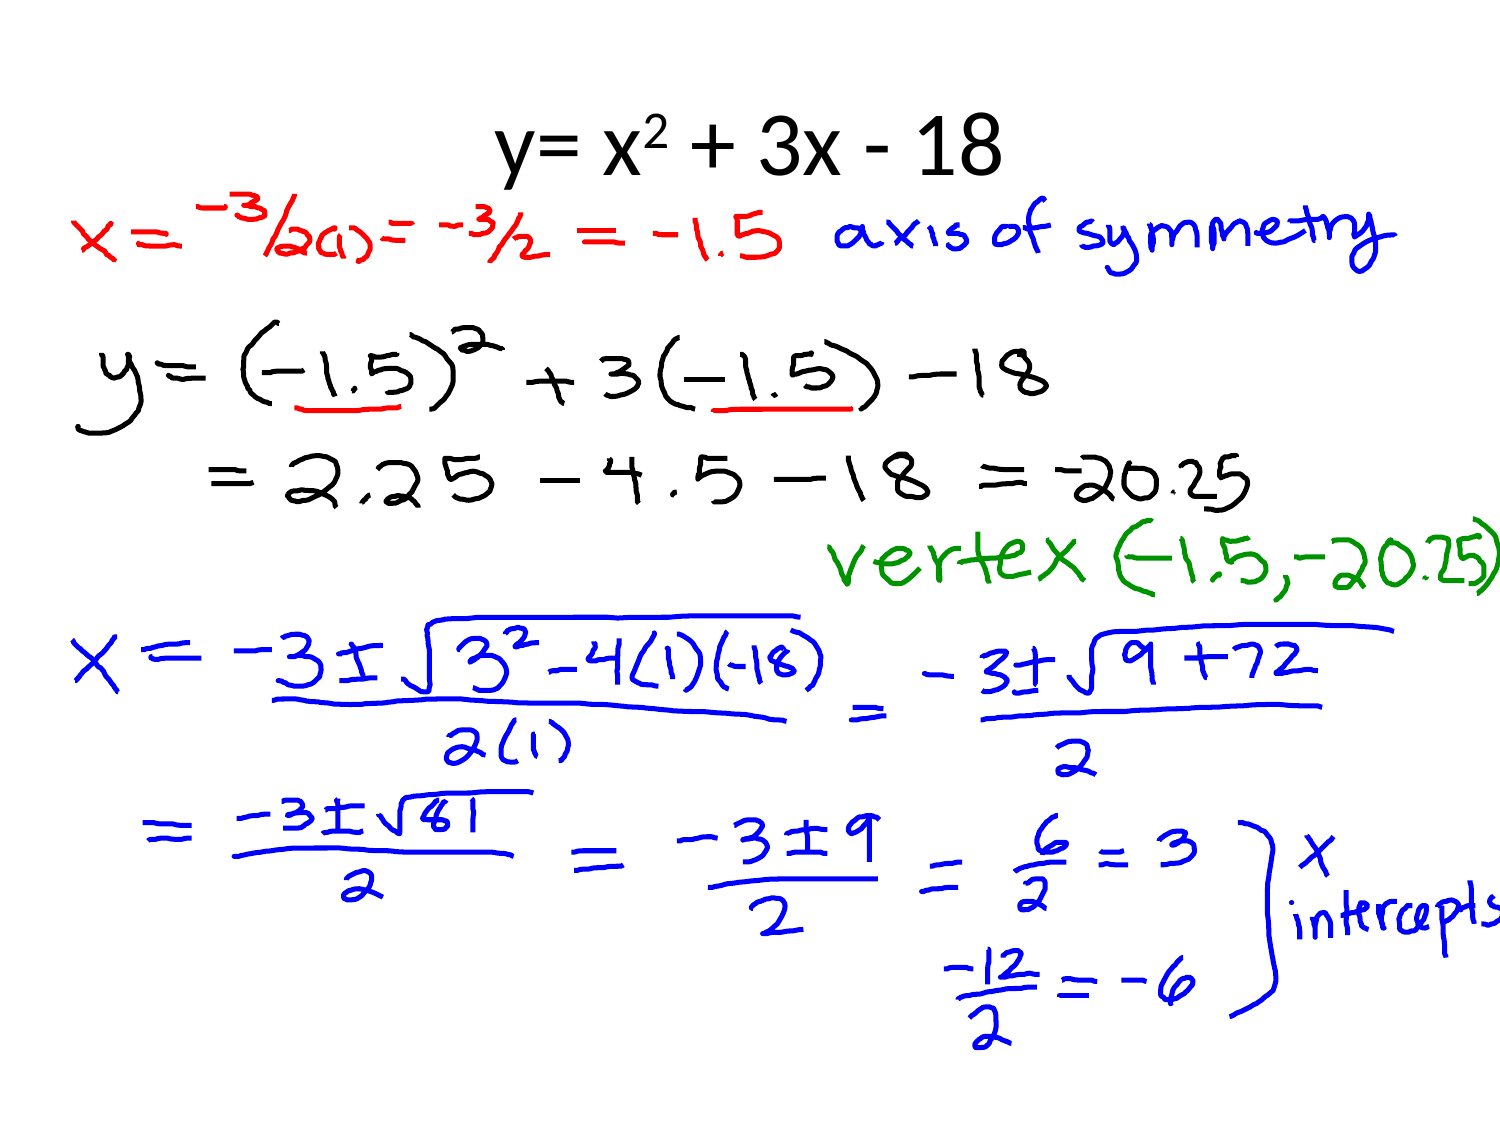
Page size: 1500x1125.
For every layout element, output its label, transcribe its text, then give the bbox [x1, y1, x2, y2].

text_box [1106, 224, 1138, 275]
text_box [836, 225, 883, 247]
text_box [1221, 536, 1267, 583]
text_box [242, 321, 279, 405]
text_box [555, 380, 575, 384]
text_box [974, 348, 984, 396]
text_box [275, 228, 311, 255]
text_box [694, 217, 709, 261]
text_box [1275, 575, 1289, 602]
text_box [1115, 519, 1155, 596]
text_box [1027, 197, 1046, 227]
text_box [409, 333, 454, 410]
text_box [369, 352, 412, 394]
text_box [958, 540, 1032, 578]
title y= x2 + 3x - 18 [75, 45, 1425, 233]
text_box [1379, 539, 1415, 586]
text_box [652, 232, 679, 236]
text_box [77, 352, 142, 434]
text_box [631, 456, 640, 504]
text_box [208, 468, 247, 472]
text_box [981, 464, 1025, 471]
text_box [1211, 573, 1221, 581]
text_box [1000, 350, 1048, 395]
text_box [735, 211, 781, 259]
text_box [261, 369, 305, 374]
text_box [545, 367, 565, 405]
text_box [294, 405, 402, 412]
text_box [1047, 539, 1061, 556]
text_box [1180, 460, 1213, 498]
text_box [886, 221, 902, 237]
text_box [444, 456, 493, 502]
text_box [1204, 454, 1249, 512]
text_box [156, 362, 196, 368]
text_box [264, 193, 296, 257]
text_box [71, 615, 1500, 1048]
text_box [1457, 536, 1474, 560]
text_box [1304, 205, 1310, 218]
text_box [137, 242, 182, 247]
text_box [712, 407, 852, 412]
text_box [1210, 218, 1249, 250]
text_box [286, 454, 339, 509]
text_box [873, 547, 921, 585]
text_box [229, 193, 266, 221]
text_box [773, 477, 826, 481]
text_box [1332, 539, 1367, 589]
text_box [983, 567, 990, 584]
text_box [1472, 518, 1500, 595]
text_box [317, 227, 337, 256]
text_box [1075, 456, 1115, 502]
text_box [659, 336, 696, 410]
text_box [908, 373, 957, 378]
text_box [167, 373, 206, 381]
text_box [697, 456, 741, 503]
text_box [1060, 555, 1086, 582]
text_box [993, 225, 1020, 246]
text_box [791, 352, 834, 389]
text_box [81, 222, 113, 251]
text_box [72, 220, 94, 242]
text_box [361, 494, 371, 504]
text_box [1028, 228, 1042, 254]
text_box [902, 238, 914, 247]
text_box [468, 205, 494, 236]
text_box [1123, 461, 1158, 500]
text_box [349, 227, 371, 263]
text_box [1038, 540, 1077, 581]
text_box [977, 531, 984, 558]
text_box [1055, 468, 1082, 472]
text_box [740, 353, 757, 400]
text_box [600, 357, 640, 398]
text_box [489, 212, 522, 264]
text_box [526, 380, 553, 384]
text_box [1078, 220, 1104, 249]
text_box [947, 224, 968, 250]
text_box [439, 224, 464, 228]
text_box [380, 237, 406, 242]
text_box [195, 205, 227, 209]
text_box [1148, 221, 1198, 251]
text_box [827, 545, 865, 585]
text_box [1022, 224, 1050, 230]
text_box [1427, 536, 1465, 582]
text_box [824, 340, 879, 410]
text_box [451, 326, 504, 353]
text_box [1180, 537, 1195, 583]
text_box [1468, 558, 1476, 585]
text_box [884, 453, 929, 499]
text_box [929, 545, 961, 582]
text_box [847, 455, 865, 501]
text_box [376, 461, 419, 508]
text_box [894, 220, 920, 245]
text_box [338, 234, 345, 259]
text_box [1309, 225, 1316, 242]
text_box [604, 458, 632, 474]
text_box [1255, 218, 1306, 244]
text_box [1289, 213, 1397, 273]
text_box [93, 241, 116, 261]
text_box [1126, 555, 1172, 559]
text_box [321, 351, 336, 397]
text_box [513, 235, 551, 259]
text_box [979, 481, 1027, 488]
text_box [131, 231, 167, 236]
text_box [928, 225, 937, 247]
text_box [388, 221, 414, 226]
text_box [211, 481, 254, 485]
